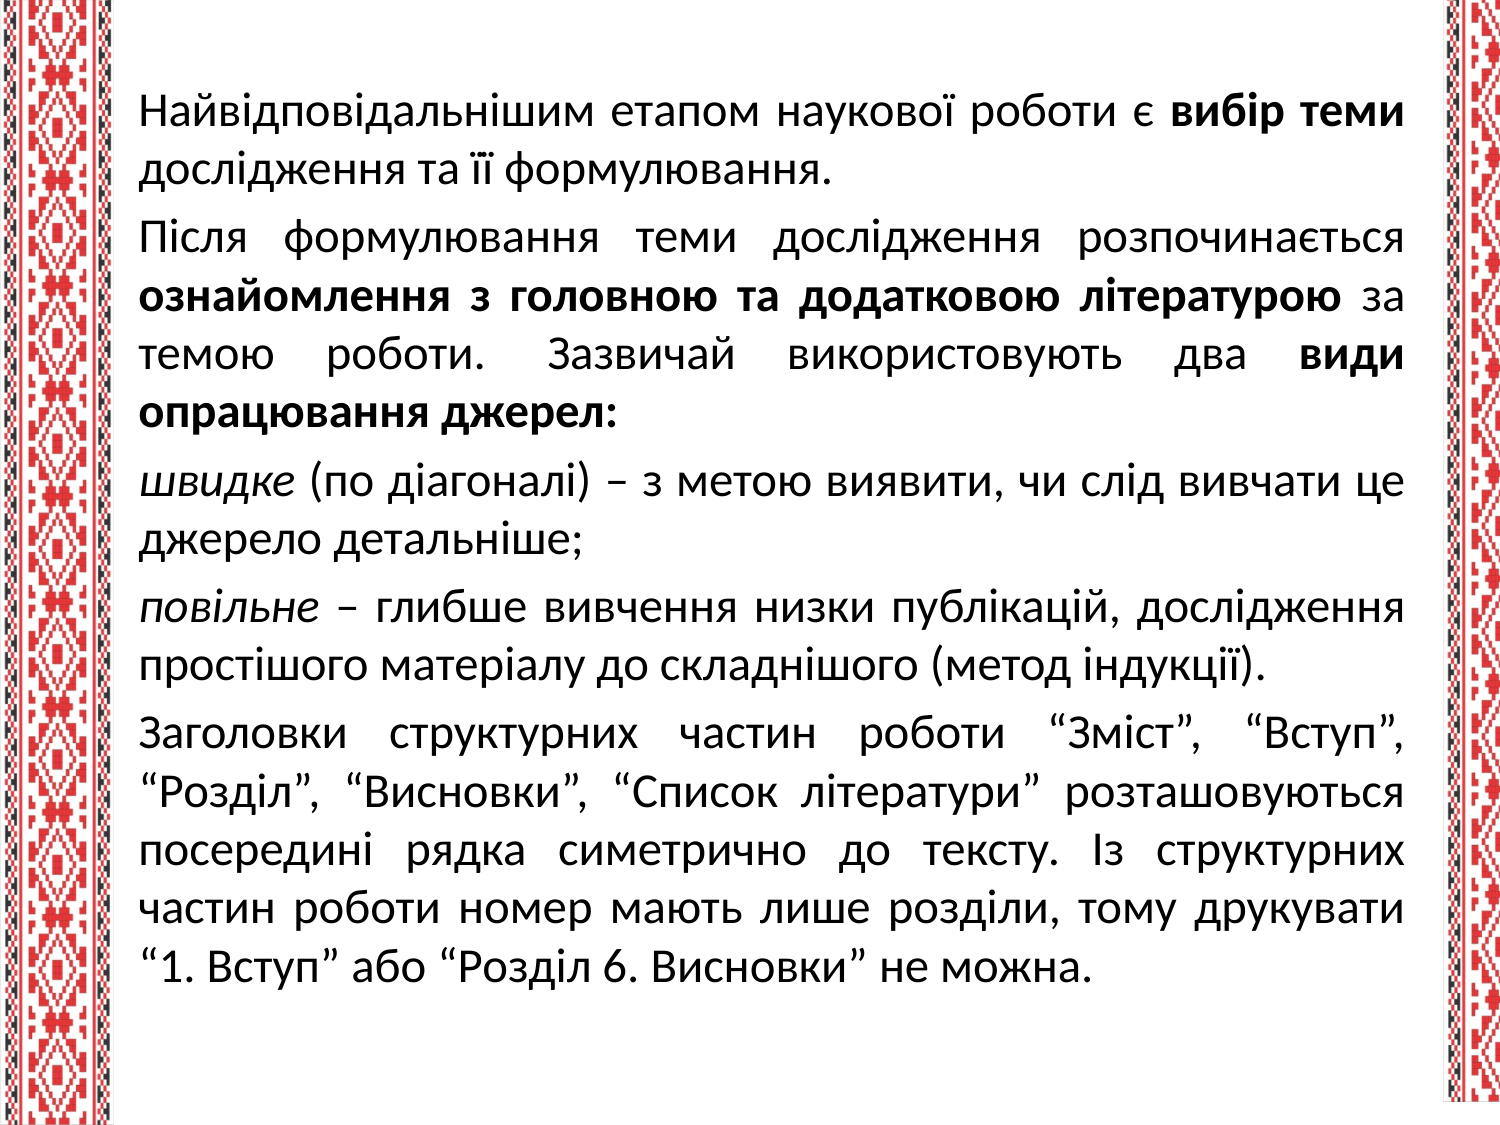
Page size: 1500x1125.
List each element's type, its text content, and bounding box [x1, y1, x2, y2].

picture [0, 1, 620, 1124]
list Найвідповідальнішим етапом наукової роботи є вибір теми дослідження та її формулювання. Після формулювання теми дослідження розпочинається ознайомлення з головною та додатковою літературою за темою роботи. Зазвичай використовують два види опрацювання джерел: швидке (по діагоналі) – з метою виявити, чи слід вивчати це джерело детальніше; повільне – глибше вивчення низки публікацій, дослідження простішого матеріалу до складнішого (метод індукції). Заголовки структурних частин роботи “Зміст”, “Вступ”, “Розділ”, “Висновки”, “Список літератури” розташовуються посередині рядка симетрично до тексту. Із структурних частин роботи номер мають лише розділи, тому друкувати “1. Вступ” або “Розділ 6. Висновки” не можна. [114, 70, 1421, 1079]
picture [937, 0, 1500, 1101]
